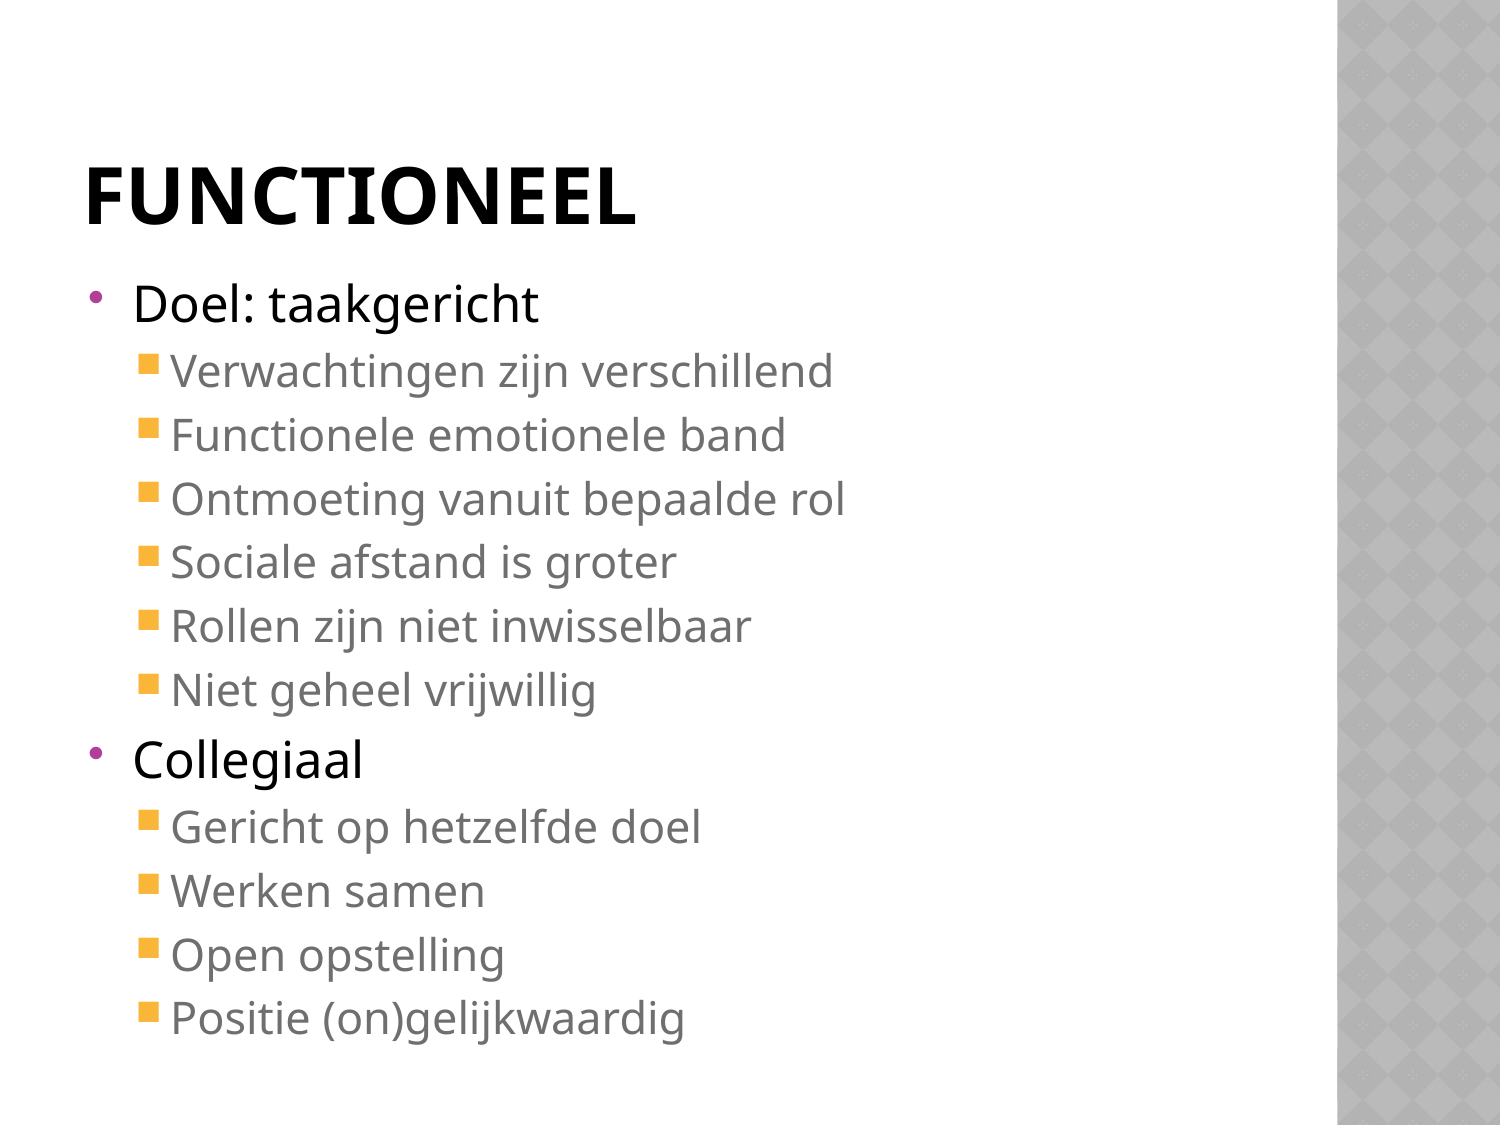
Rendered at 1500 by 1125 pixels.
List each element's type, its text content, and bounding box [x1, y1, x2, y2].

title Functioneel [75, 52, 1263, 240]
list Doel: taakgericht Verwachtingen zijn verschillend Functionele emotionele band Ontmoeting vanuit bepaalde rol Sociale afstand is groter Rollen zijn niet inwisselbaar Niet geheel vrijwillig Collegiaal Gericht op hetzelfde doel Werken samen Open opstelling Positie (on)gelijkwaardig [75, 264, 1263, 1059]
